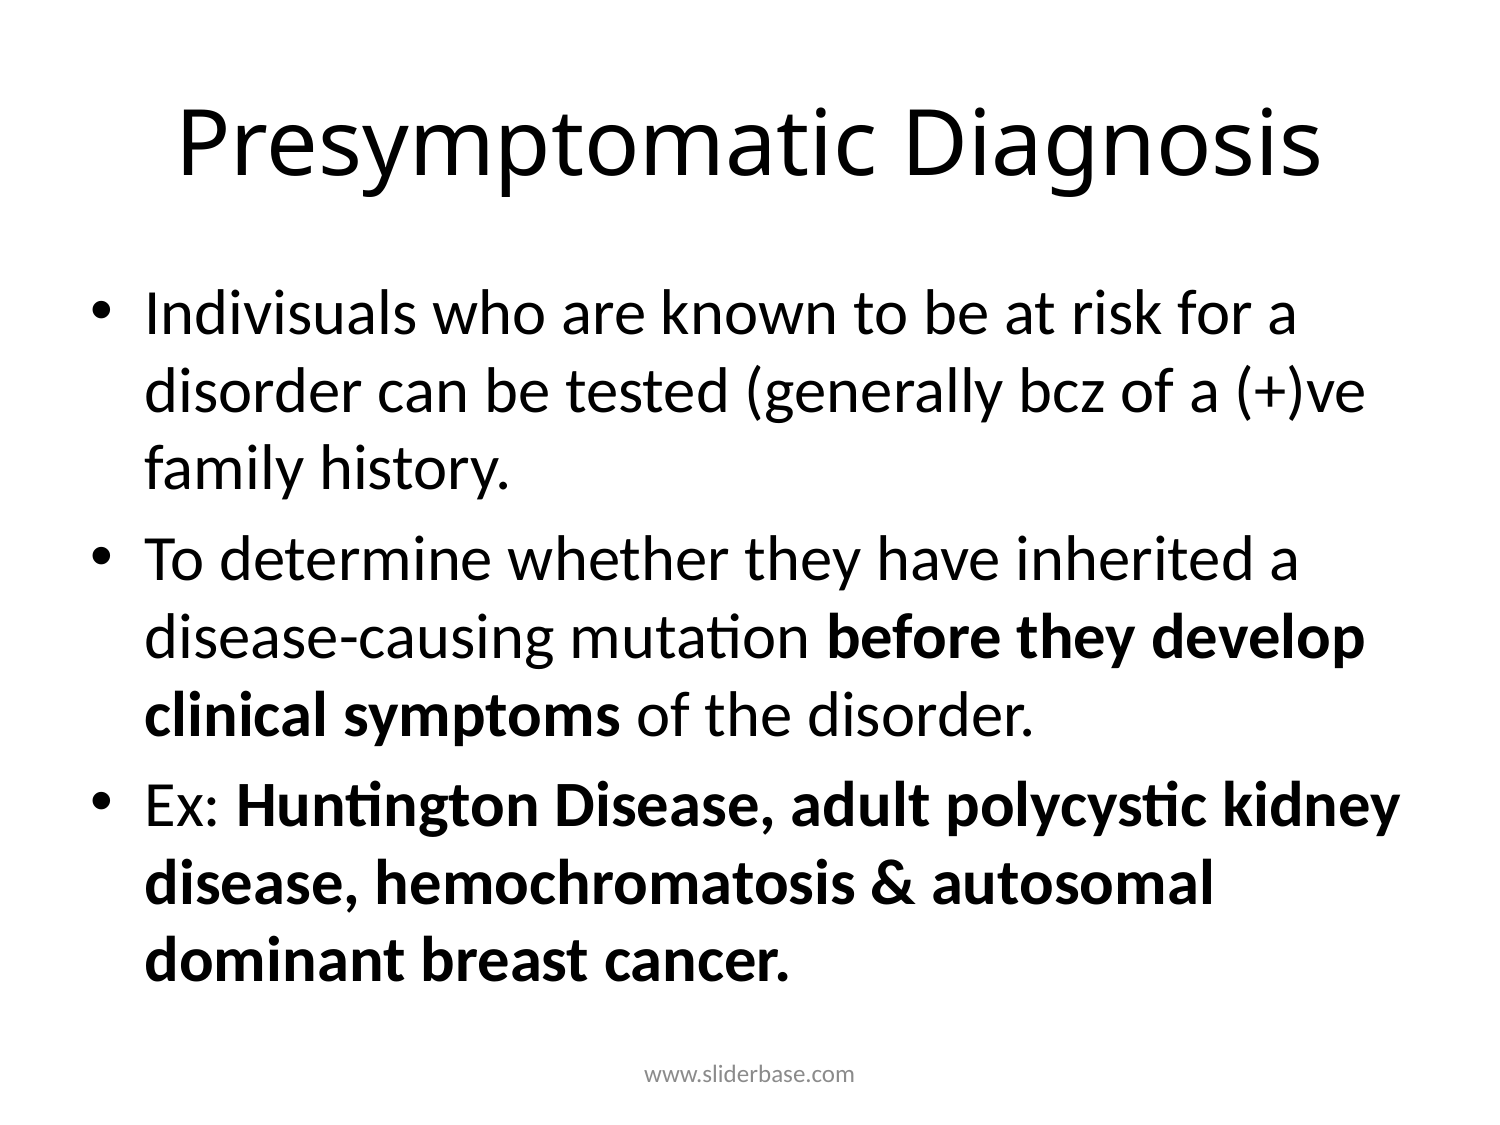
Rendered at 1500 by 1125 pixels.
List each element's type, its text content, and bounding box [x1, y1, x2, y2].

list Indivisuals who are known to be at risk for a disorder can be tested (generally bcz of a (+)ve family history. To determine whether they have inherited a disease-causing mutation before they develop clinical symptoms of the disorder. Ex: Huntington Disease, adult polycystic kidney disease, hemochromatosis & autosomal dominant breast cancer. [75, 262, 1425, 1005]
title Presymptomatic Diagnosis [75, 45, 1425, 233]
footer www.sliderbase.com [512, 1042, 988, 1103]
